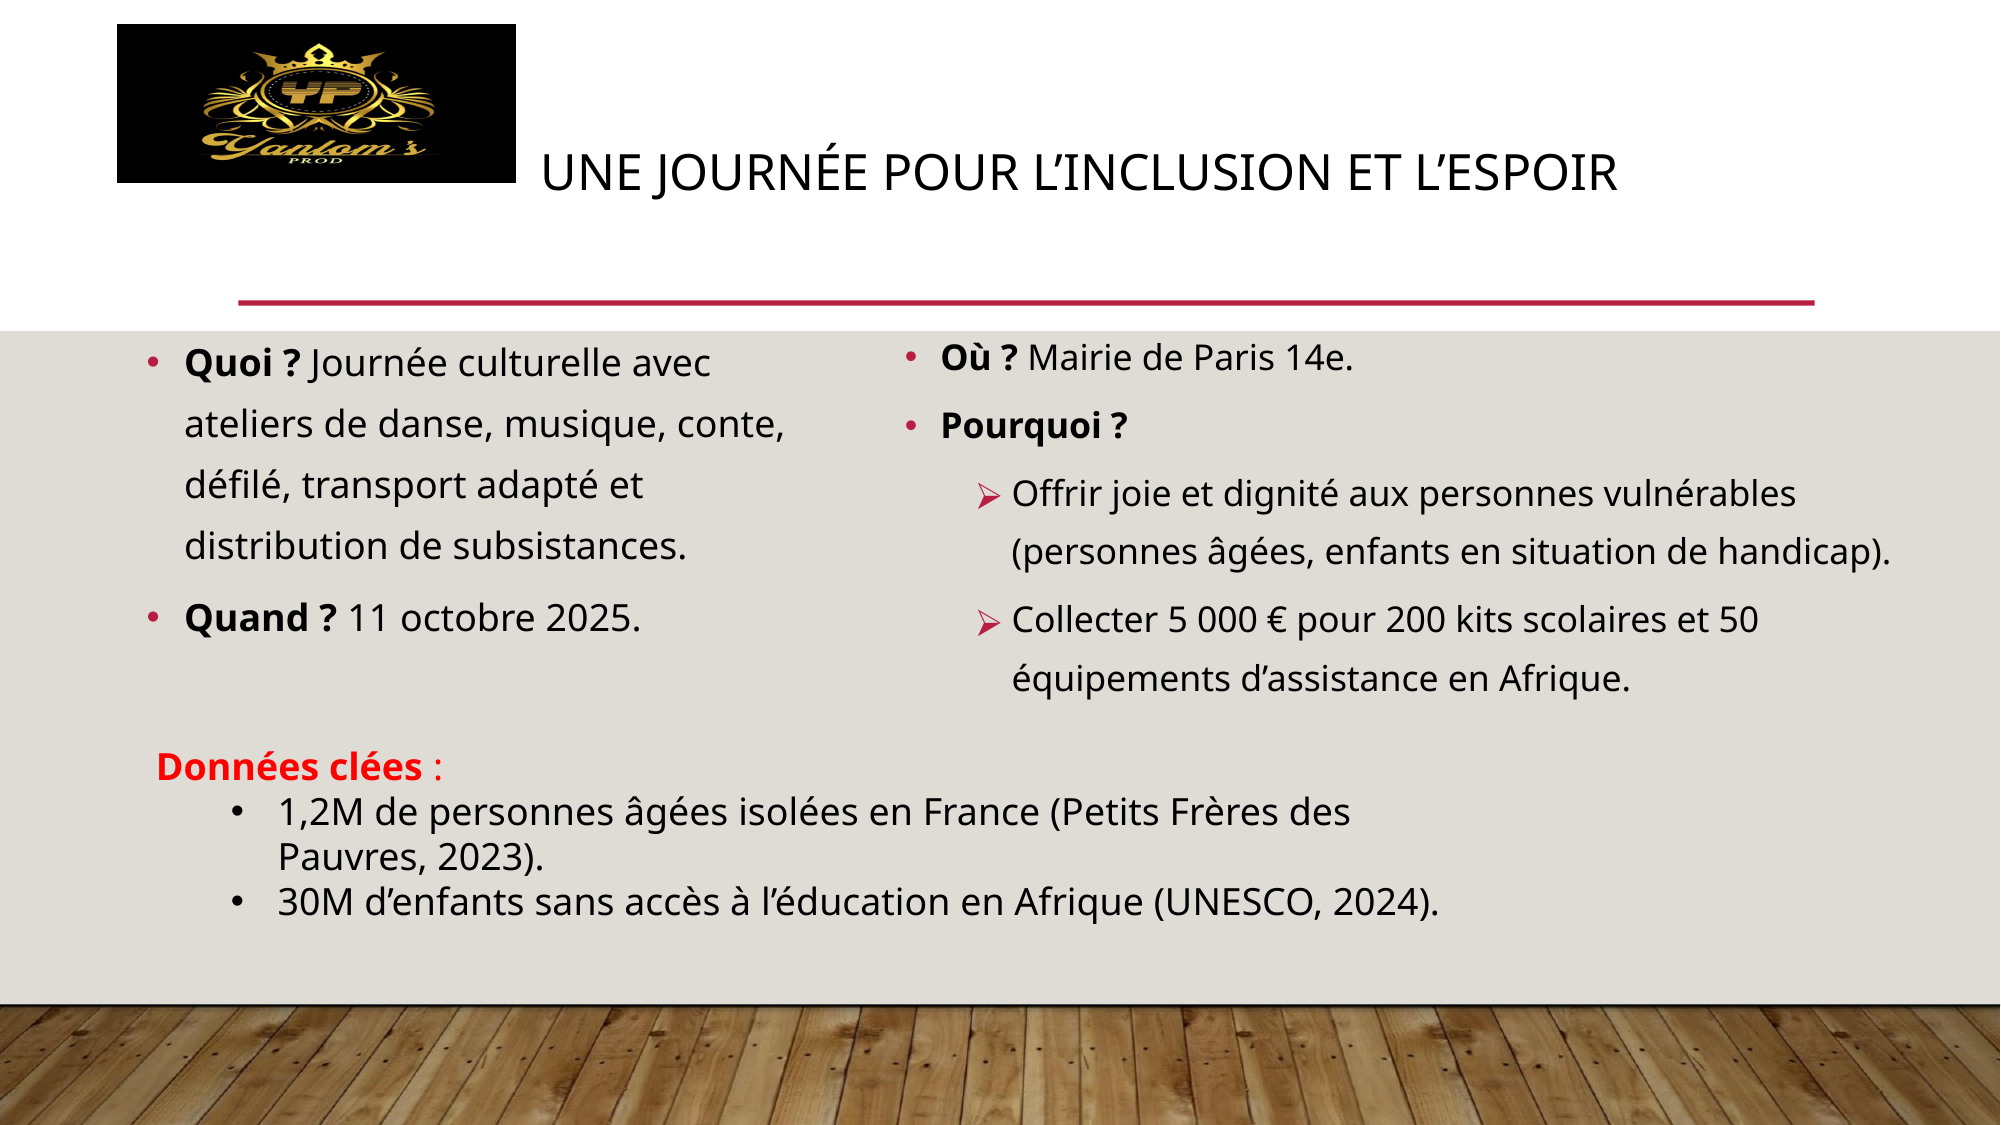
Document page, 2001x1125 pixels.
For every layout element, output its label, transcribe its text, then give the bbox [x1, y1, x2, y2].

picture [0, 1007, 2000, 1125]
text_box Où ? Mairie de Paris 14e. Pourquoi ? Offrir joie et dignité aux personnes vulnérables (personnes âgées, enfants en situation de handicap). Collecter 5 000 € pour 200 kits scolaires et 50 équipements d’assistance en Afrique. [818, 251, 1911, 714]
text_box Données clées : 1,2M de personnes âgées isolées en France (Petits Frères des Pauvres, 2023). 30M d’enfants sans accès à l’éducation en Afrique (UNESCO, 2024). [141, 735, 1508, 886]
text_box Quoi ? Journée culturelle avec ateliers de danse, musique, conte, défilé, transport adapté et distribution de subsistances. Quand ? 11 octobre 2025. [56, 251, 818, 662]
text_box UNE JOURNÉE POUR L’INCLUSION ET L’ESPOIR [291, 133, 1868, 232]
picture [117, 24, 517, 183]
